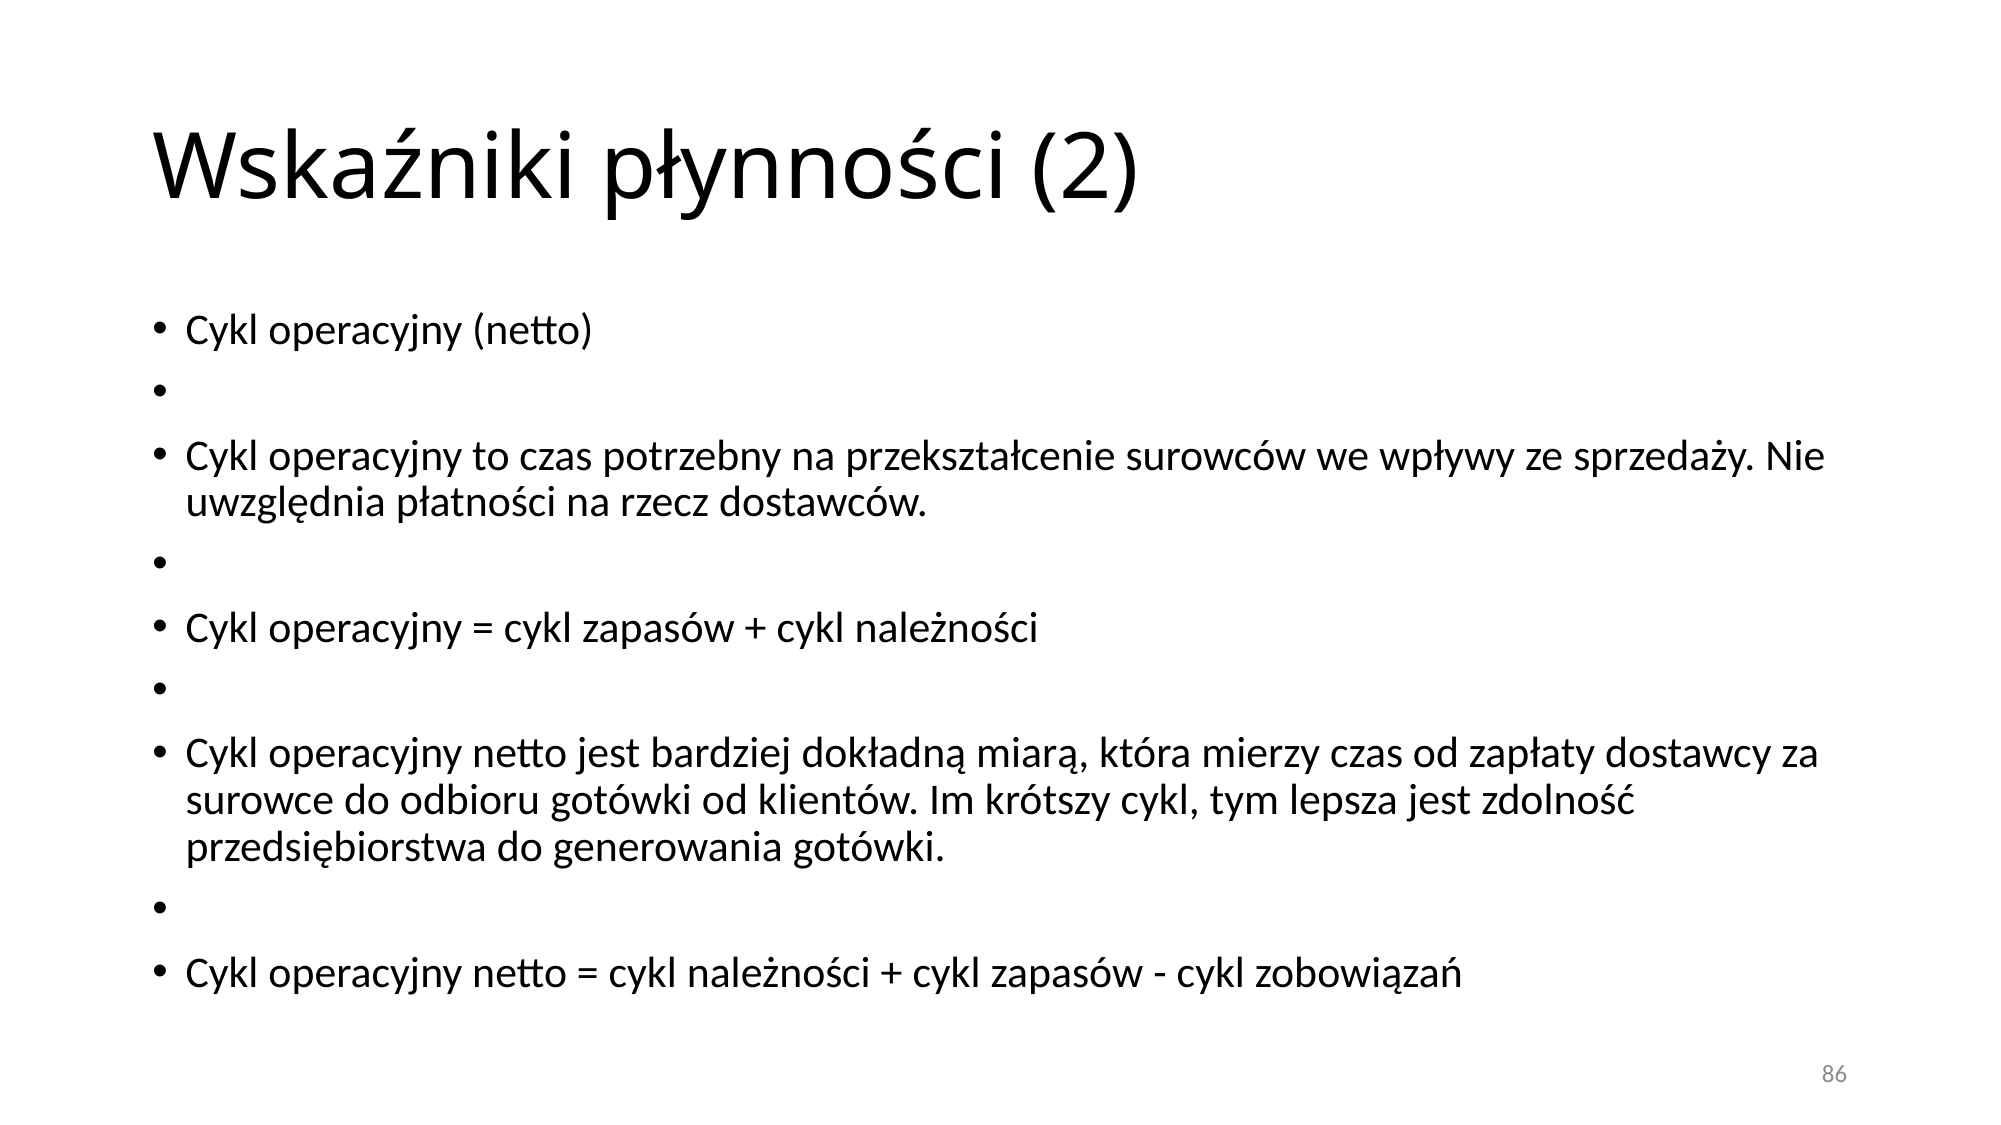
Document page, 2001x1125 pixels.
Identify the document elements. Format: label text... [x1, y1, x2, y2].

list Cykl operacyjny (netto) Cykl operacyjny to czas potrzebny na przekształcenie surowców we wpływy ze sprzedaży. Nie uwzględnia płatności na rzecz dostawców. Cykl operacyjny = cykl zapasów + cykl należności Cykl operacyjny netto jest bardziej dokładną miarą, która mierzy czas od zapłaty dostawcy za surowce do odbioru gotówki od klientów. Im krótszy cykl, tym lepsza jest zdolność przedsiębiorstwa do generowania gotówki. Cykl operacyjny netto = cykl należności + cykl zapasów - cykl zobowiązań [137, 299, 1863, 1014]
slide_number 86 [1412, 1042, 1863, 1103]
title Wskaźniki płynności (2) [137, 59, 1863, 278]
